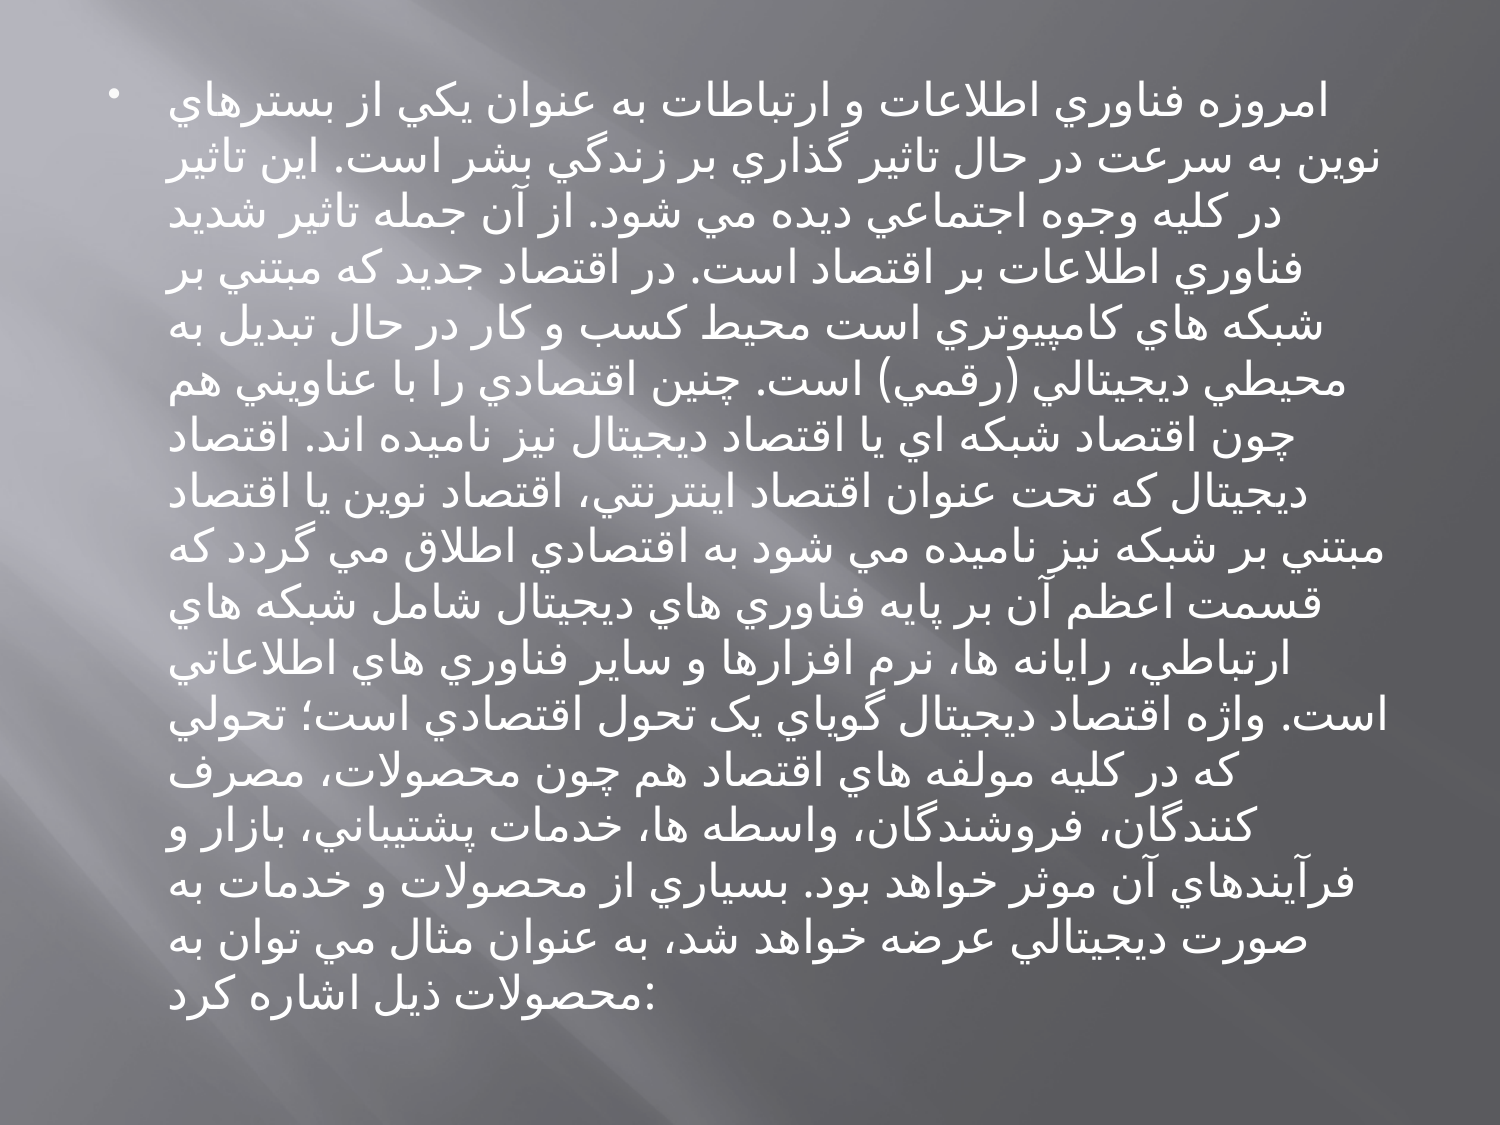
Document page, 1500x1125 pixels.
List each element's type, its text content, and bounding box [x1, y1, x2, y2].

list امروزه فناوري اطلاعات و ارتباطات به عنوان يکي از بسترهاي نوين به سرعت در حال تاثير گذاري بر زندگي بشر است. اين تاثير در کليه وجوه اجتماعي ديده مي شود. از آن جمله تاثير شديد فناوري اطلاعات بر اقتصاد است. در اقتصاد جديد که مبتني بر شبکه هاي کامپيوتري است محيط کسب و کار در حال تبديل به محيطي ديجيتالي (رقمي) است. چنين اقتصادي را با عناويني هم چون اقتصاد شبکه اي يا اقتصاد ديجيتال نيز ناميده اند. اقتصاد ديجيتال که تحت عنوان اقتصاد اينترنتي، اقتصاد نوين يا اقتصاد مبتني بر شبکه نيز ناميده مي شود به اقتصادي اطلاق مي گردد که قسمت اعظم آن بر پايه فناوري هاي ديجيتال شامل شبکه هاي ارتباطي، رايانه ها، نرم افزارها و ساير فناوري هاي اطلاعاتي است. واژه اقتصاد ديجيتال گوياي يک تحول اقتصادي است؛ تحولي که در کليه مولفه هاي اقتصاد هم چون محصولات، مصرف کنندگان، فروشندگان، واسطه ها، خدمات پشتيباني، بازار و فرآيندهاي آن موثر خواهد بود. بسياري از محصولات و خدمات به صورت ديجيتالي عرضه خواهد شد، به عنوان مثال مي توان به محصولات ذيل اشاره کرد: [75, 62, 1425, 1035]
